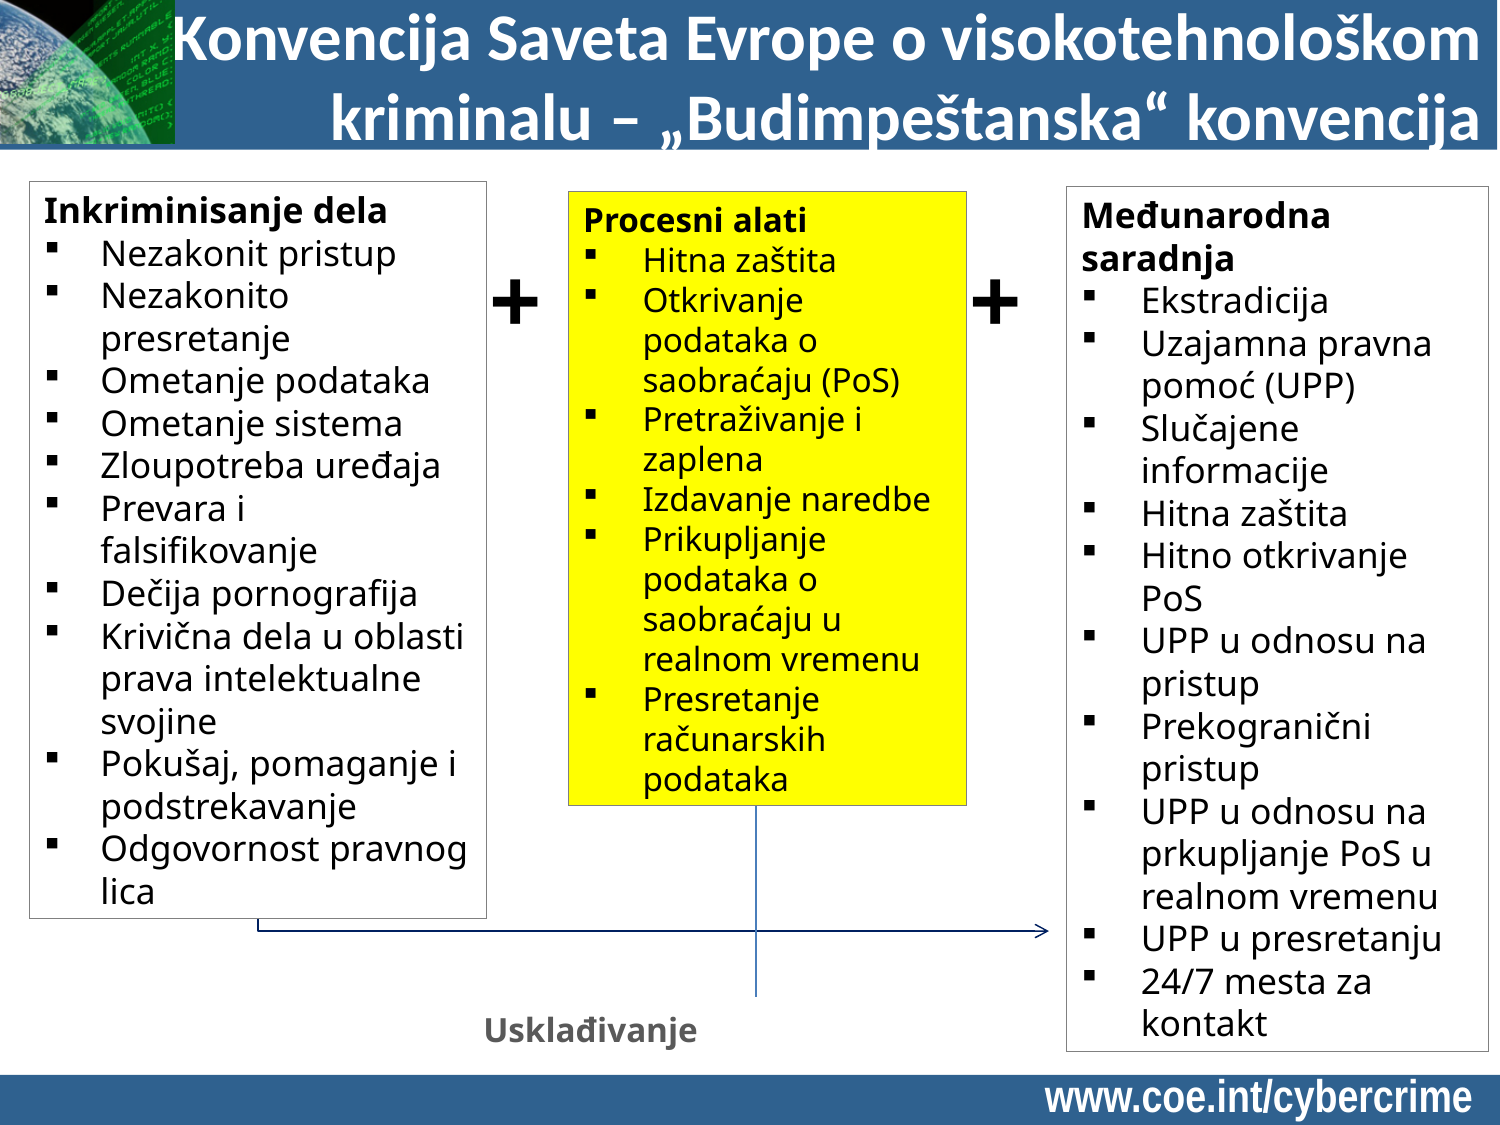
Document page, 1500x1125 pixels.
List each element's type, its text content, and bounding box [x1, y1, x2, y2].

picture [0, 0, 175, 144]
text_box [661, 1073, 1030, 1125]
text_box + [967, 235, 1061, 360]
text_box Inkriminisanje dela Nezakonit pristup Nezakonito presretanje Ometanje podataka Ometanje sistema Zloupotreba uređaja Prevara i falsifikovanje Dečija pornografija Krivična dela u oblasti prava intelektualne svojine Pokušaj, pomaganje i podstrekavanje Odgovornost pravnog lica [29, 181, 487, 919]
text_box www.coe.int/cybercrime [1030, 1059, 1500, 1125]
text_box Usklađivanje [661, 1001, 791, 1057]
text_box Konvencija Saveta Evrope o visokotehnološkom kriminalu – „Budimpeštanska“ konvencija [169, 0, 1499, 152]
text_box Usklađivanje [468, 1001, 645, 1057]
text_box Međunarodna saradnja Ekstradicija Uzajamna pravna pomoć (UPP) Slučajene informacije Hitna zaštita Hitno otkrivanje PoS UPP u odnosu na pristup Prekogranični pristup UPP u odnosu na prkupljanje PoS u realnom vremenu UPP u presretanju 24/7 mesta za kontakt [1066, 186, 1489, 1052]
text_box Procesni alati Hitna zaštita Otkrivanje podataka o saobraćaju (PoS) Pretraživanje i zaplena Izdavanje naredbe Prikupljanje podataka o saobraćaju u realnom vremenu Presretanje računarskih podataka [568, 191, 967, 806]
text_box [0, 1073, 645, 1125]
text_box + [474, 235, 568, 360]
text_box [650, 532, 657, 1125]
